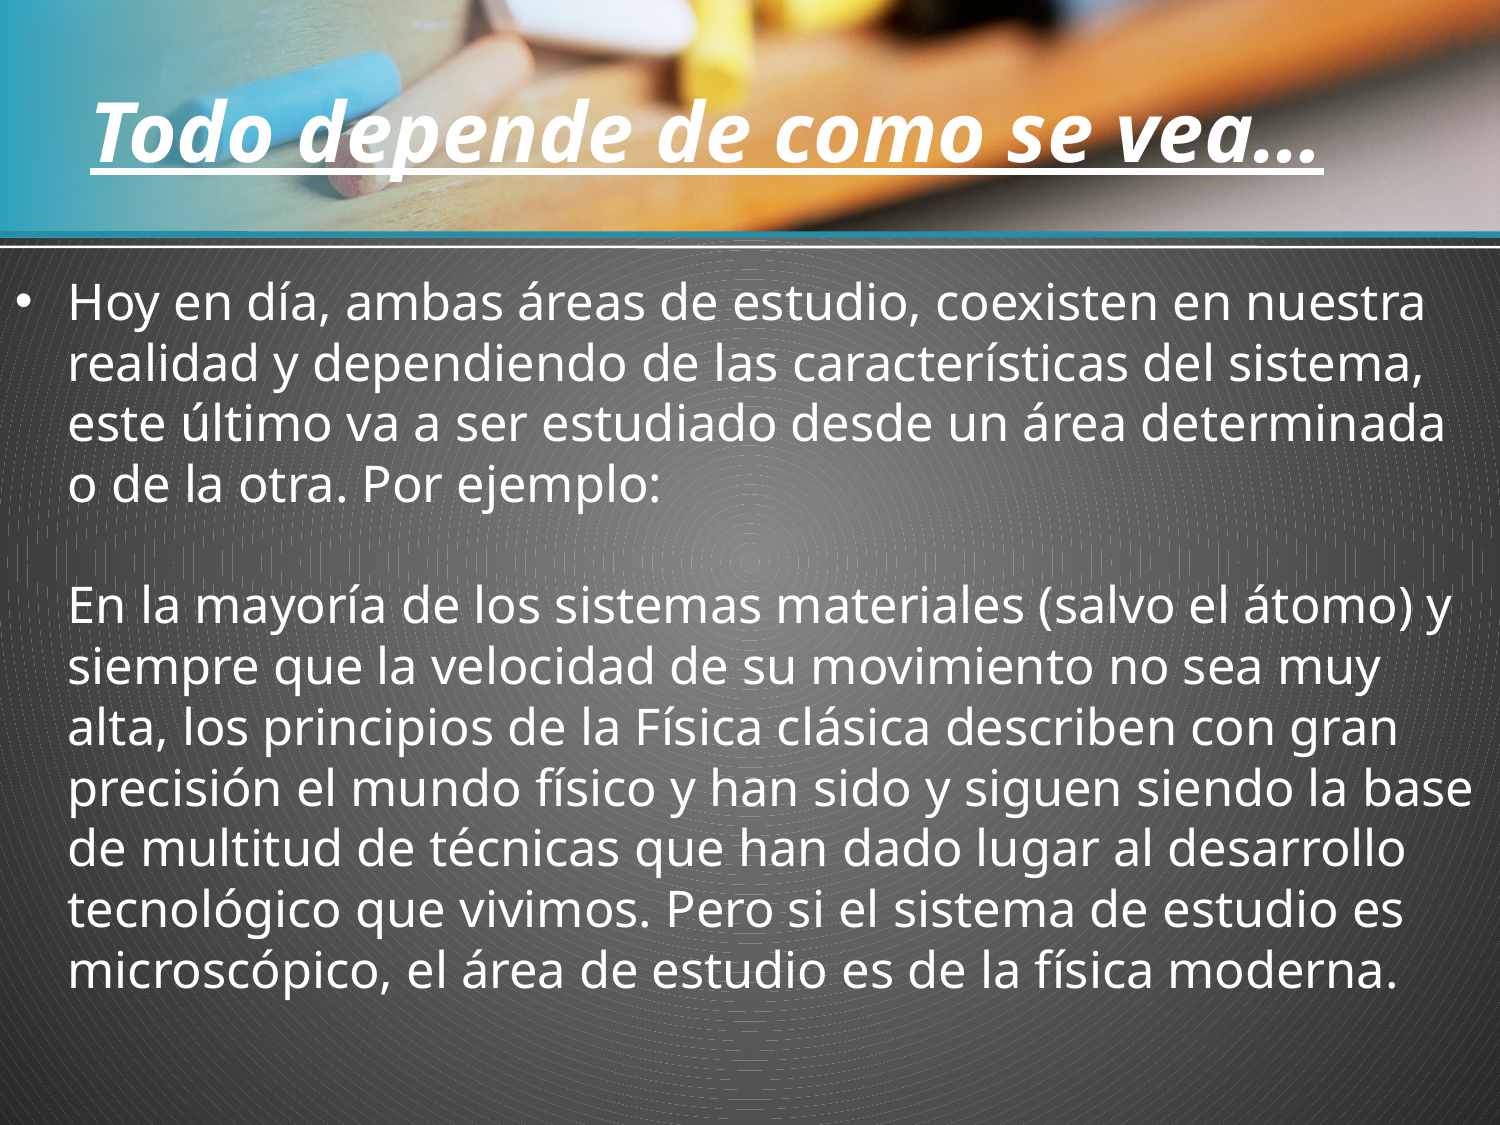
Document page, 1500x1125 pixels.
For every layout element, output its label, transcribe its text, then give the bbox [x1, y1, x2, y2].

list Hoy en día, ambas áreas de estudio, coexisten en nuestra realidad y dependiendo de las características del sistema, este último va a ser estudiado desde un área determinada o de la otra. Por ejemplo: En la mayoría de los sistemas materiales (salvo el átomo) y siempre que la velocidad de su movimiento no sea muy alta, los principios de la Física clásica describen con gran precisión el mundo físico y han sido y siguen siendo la base de multitud de técnicas que han dado lugar al desarrollo tecnológico que vivimos. Pero si el sistema de estudio es microscópico, el área de estudio es de la física moderna. [0, 262, 1500, 1125]
picture [660, 0, 1500, 231]
title Todo depende de como se vea… [75, 24, 1425, 233]
